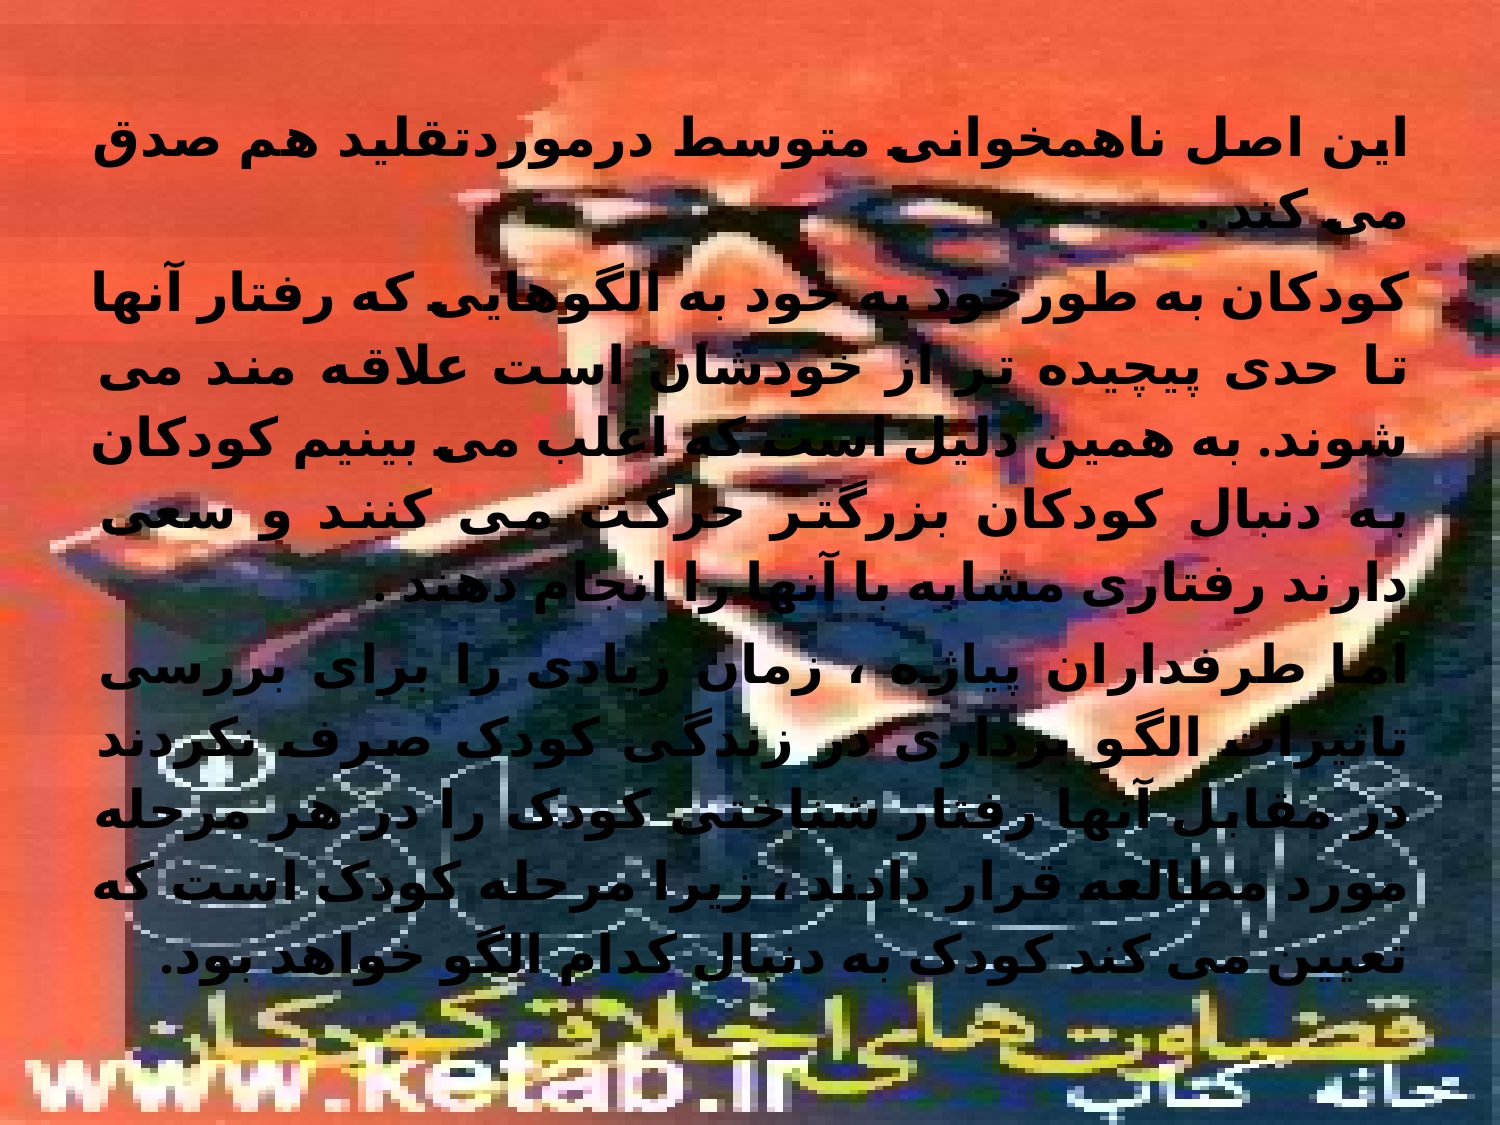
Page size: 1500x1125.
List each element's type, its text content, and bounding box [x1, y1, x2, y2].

picture [0, 0, 1500, 1125]
list این اصل ناهمخوانی متوسط درموردتقلید هم صدق می کند . کودکان به طورخود به خود به الگوهایی که رفتار آنها تا حدی پیچیده تر از خودشان است علاقه مند می شوند. به همین دلیل است که اغلب می بینیم کودکان به دنبال کودکان بزرگتر حرکت می کنند و سعی دارند رفتاری مشابه با آنها را انجام دهند . اما طرفداران پیاژه ، زمان زیادی را برای بررسی تاثیرات الگو برداری در زندگی کودک صرف نکردند در مقابل آنها رفتار شناختی کودک را در هر مرحله مورد مطالعه قرار دادند ، زیرا مرحله کودک است که تعیین می کند کودک به دنبال کدام الگو خواهد بود. [75, 87, 1425, 1005]
